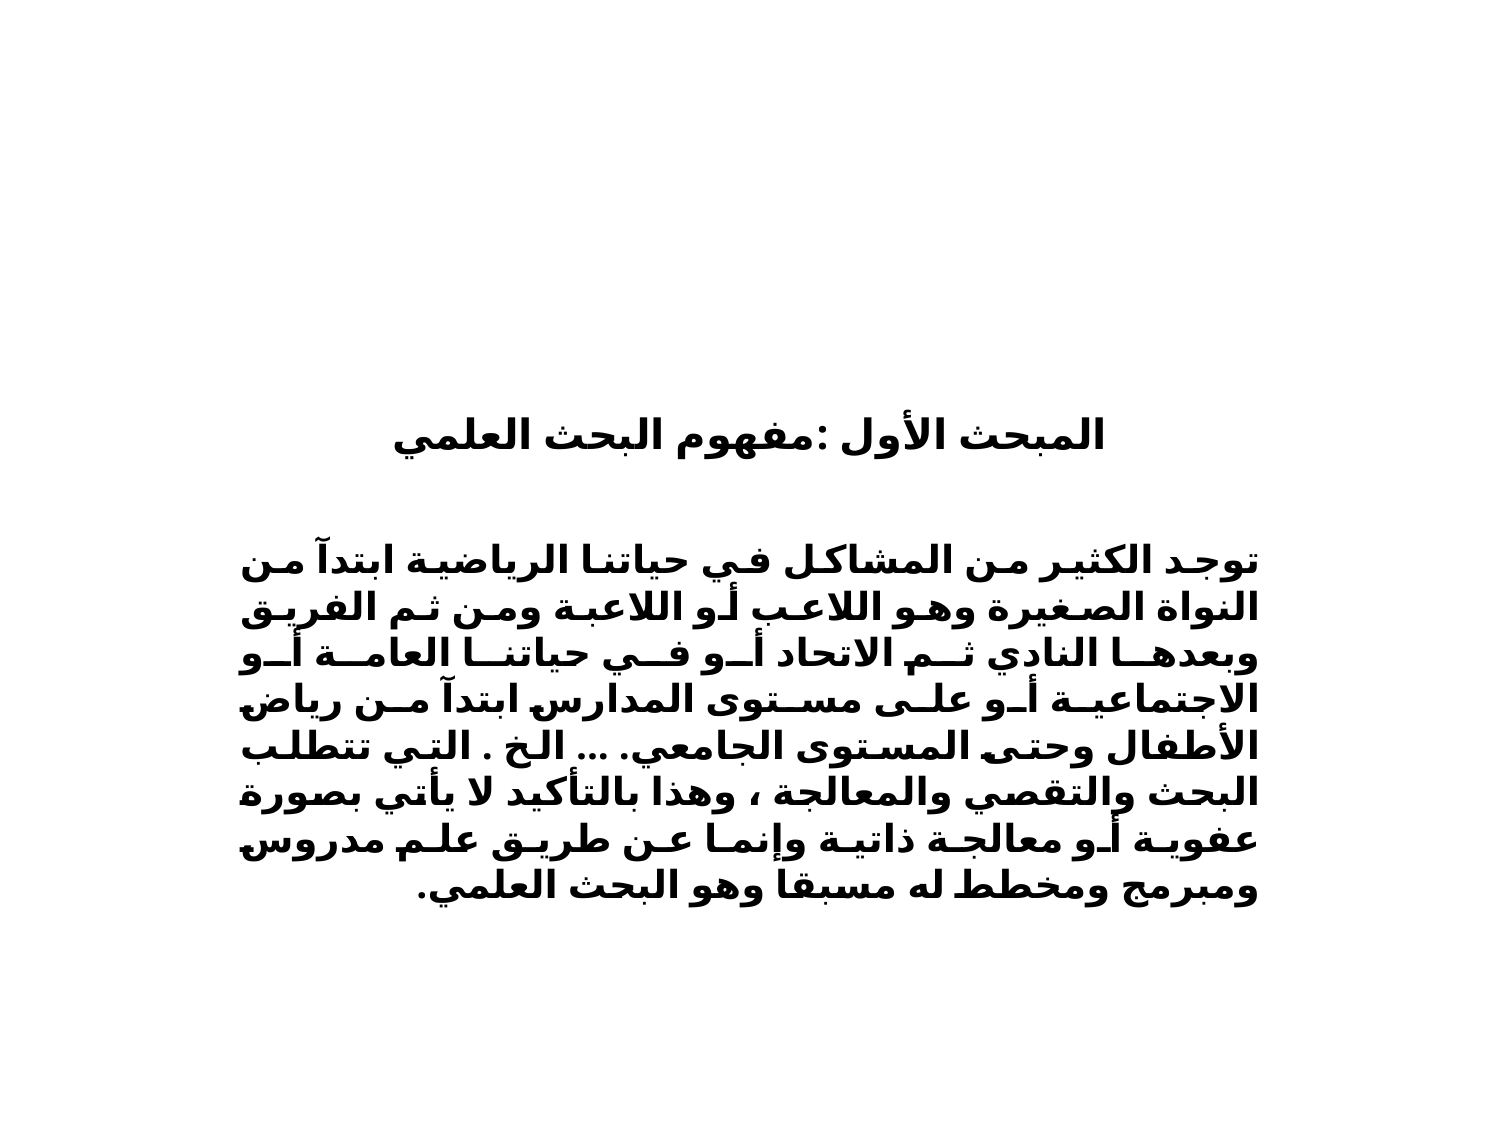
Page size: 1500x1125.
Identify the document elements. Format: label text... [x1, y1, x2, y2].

title المبحث الأول :مفهوم البحث العلمي [112, 349, 1388, 516]
subtitle توجد الكثير من المشاكل في حياتنا الرياضية ابتدآ من النواة الصغيرة وهو اللاعب أو اللاعبة ومن ثم الفريق وبعدها النادي ثم الاتحاد أو في حياتنا العامة أو الاجتماعية أو على مستوى المدارس ابتدآ من رياض الأطفال وحتى المستوى الجامعي. ... الخ . التي تتطلب البحث والتقصي والمعالجة ، وهذا بالتأكيد لا يأتي بصورة عفوية أو معالجة ذاتية وإنما عن طريق علم مدروس ومبرمج ومخطط له مسبقا وهو البحث العلمي. [225, 527, 1275, 925]
